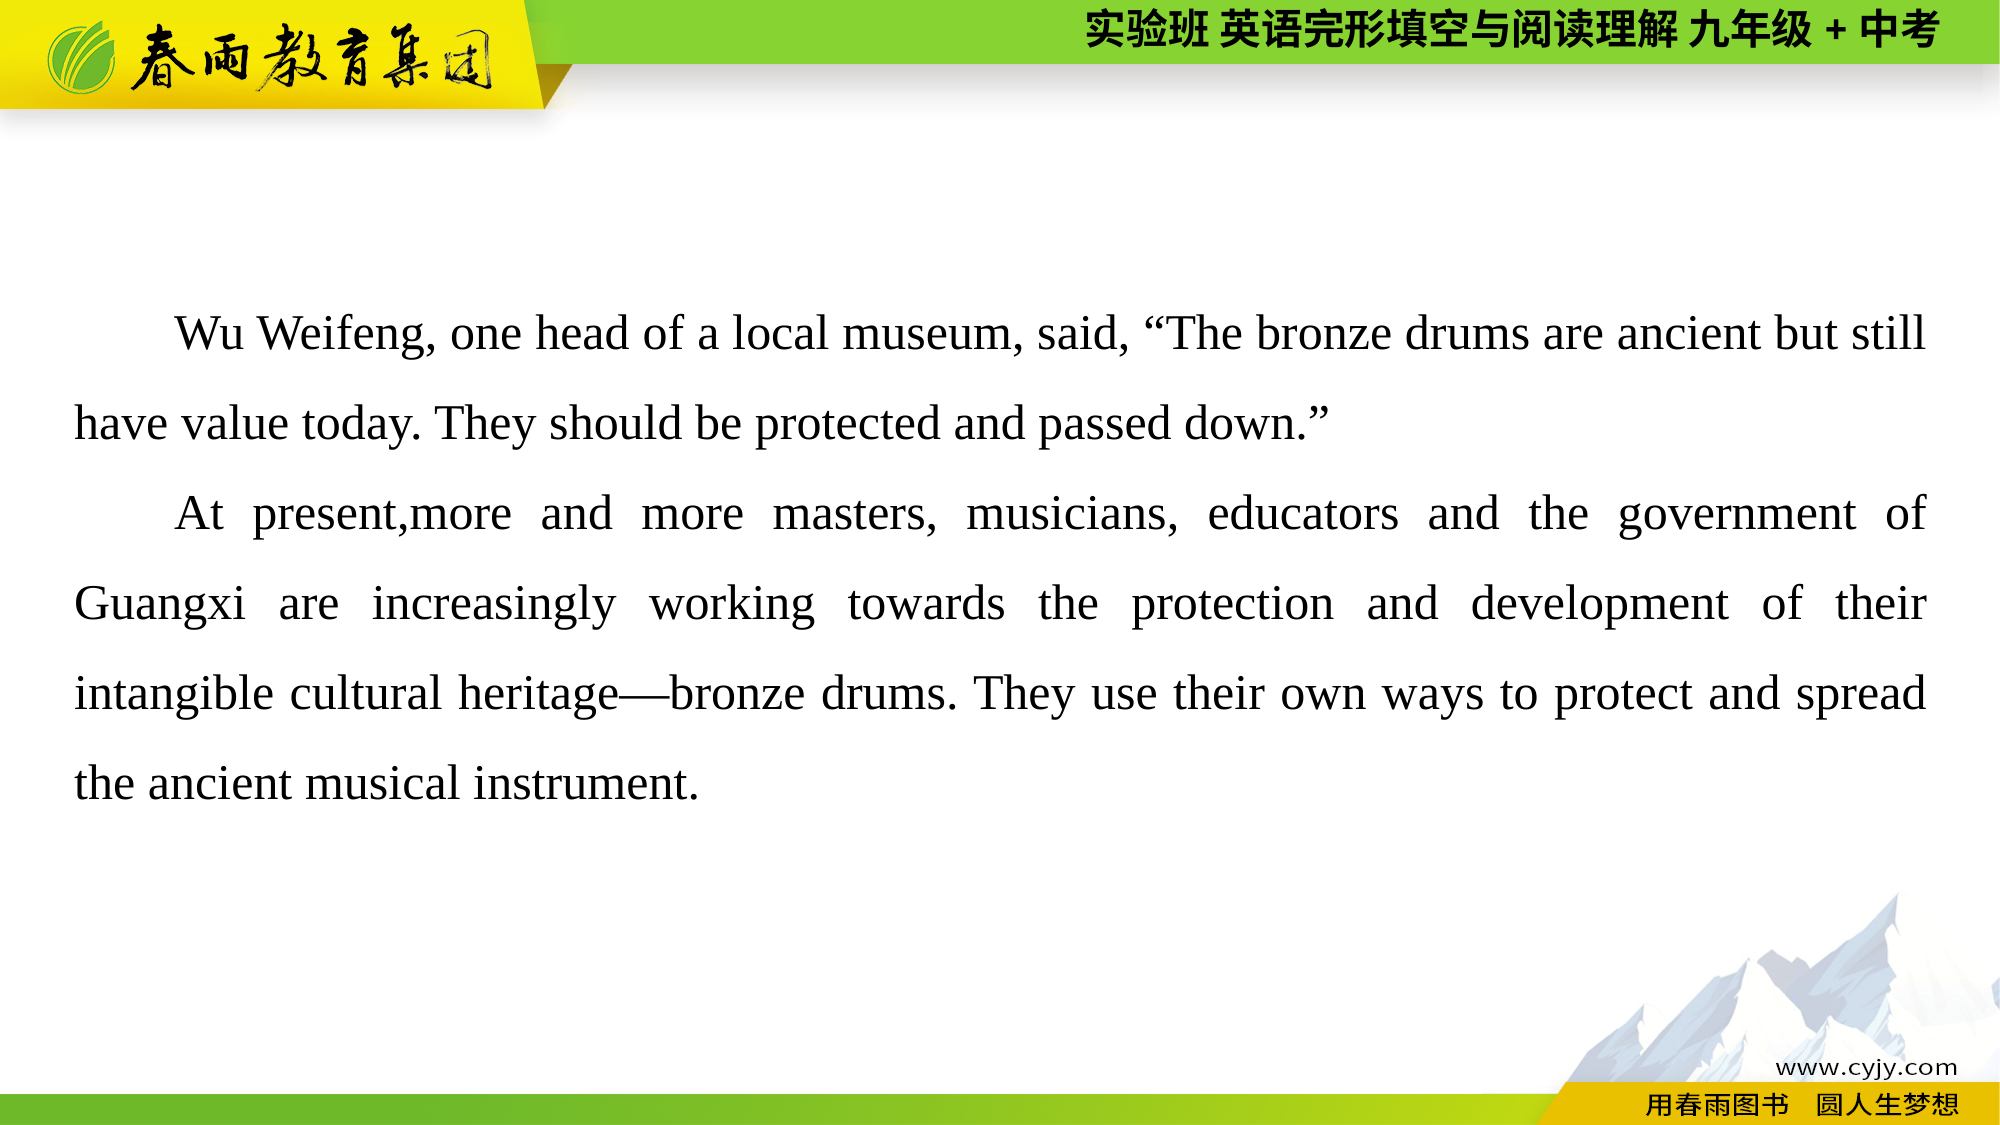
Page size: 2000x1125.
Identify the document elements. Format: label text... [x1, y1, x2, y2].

list Wu Weifeng, one head of a local museum, said, “The bronze drums are ancient but still have value today. They should be protected and passed down.” At present,more and more masters, musicians, educators and the government of Guangxi are increasingly working towards the protection and development of their intangible cultural heritage—bronze drums. They use their own ways to protect and spread the ancient musical instrument. [59, 261, 1944, 823]
picture [0, 0, 2000, 1125]
